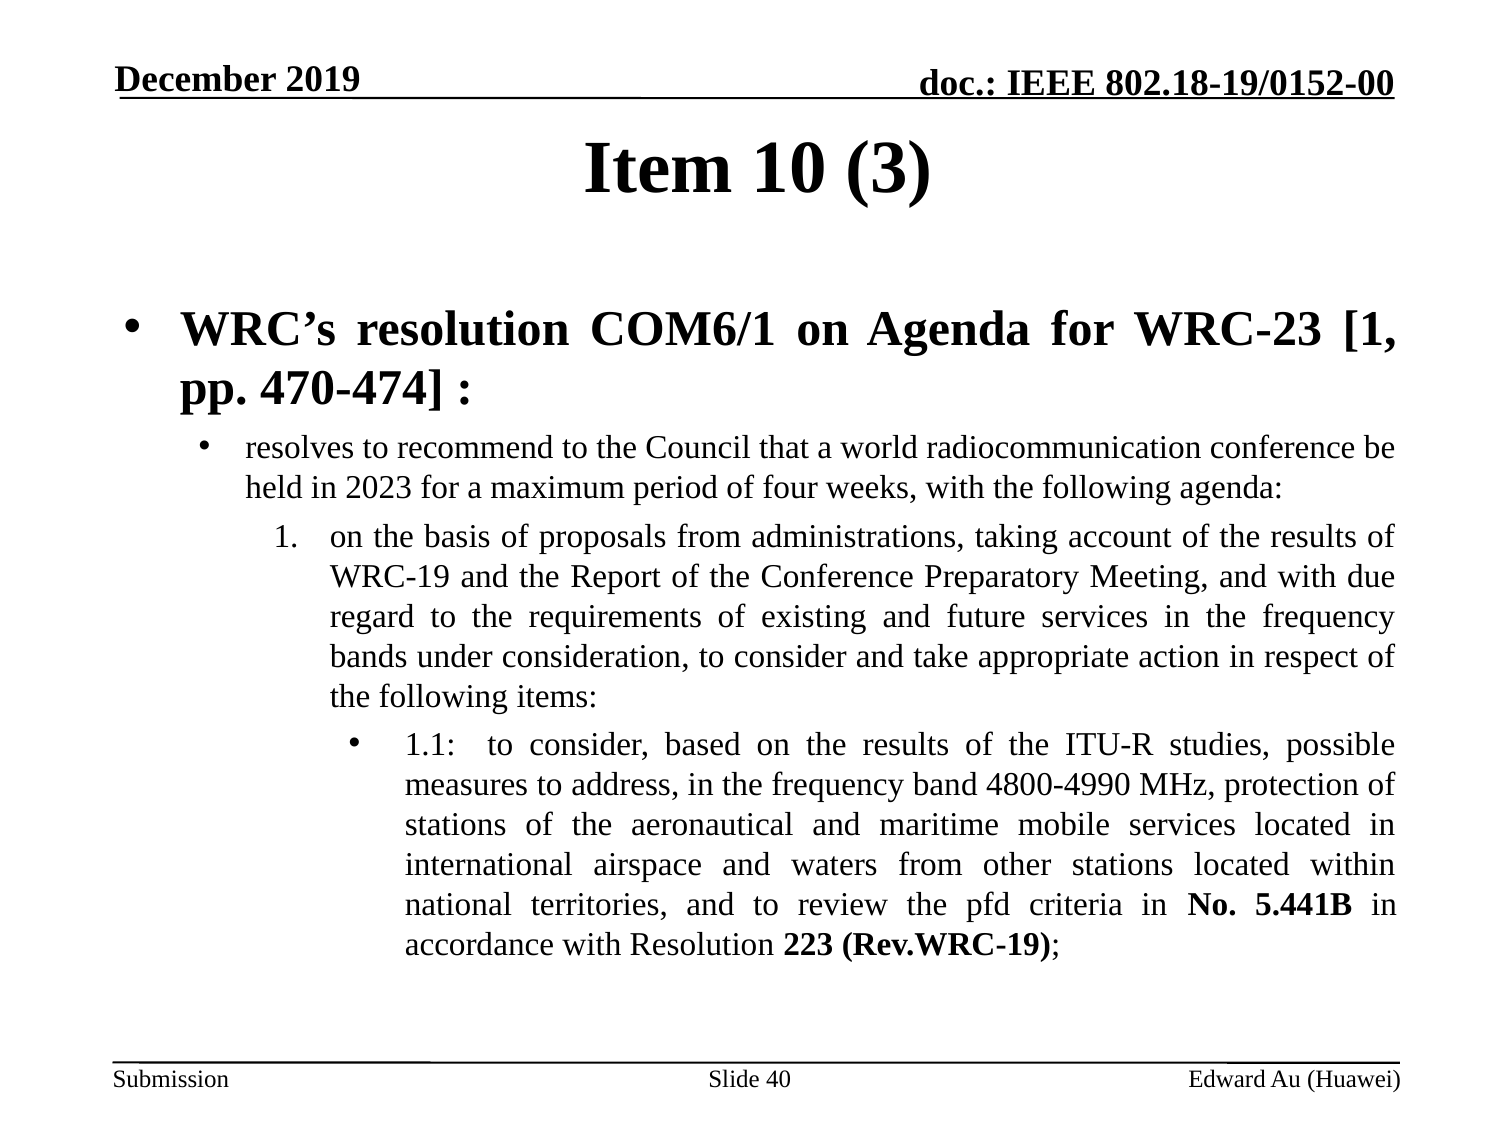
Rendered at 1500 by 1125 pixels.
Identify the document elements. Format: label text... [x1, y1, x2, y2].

slide_number Slide 40 [699, 1061, 800, 1123]
footer Edward Au (Huawei) [902, 1061, 1402, 1093]
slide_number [114, 54, 493, 100]
title Item 10 (3) [120, 99, 1396, 226]
list WRC’s resolution COM6/1 on Agenda for WRC-23 [1, pp. 470-474] : resolves to recommend to the Council that a world radiocommunication conference be held in 2023 for a maximum period of four weeks, with the following agenda: on the basis of proposals from administrations, taking account of the results of WRC-19 and the Report of the Conference Preparatory Meeting, and with due regard to the requirements of existing and future services in the frequency bands under consideration, to consider and take appropriate action in respect of the following items: 1.1: to consider, based on the results of the ITU-R studies, possible measures to address, in the frequency band 4800-4990 MHz, protection of stations of the aeronautical and maritime mobile services located in international airspace and waters from other stations located within national territories, and to review the pfd criteria in No. 5.441B in accordance with Resolution 223 (Rev.WRC-19); [108, 287, 1413, 951]
